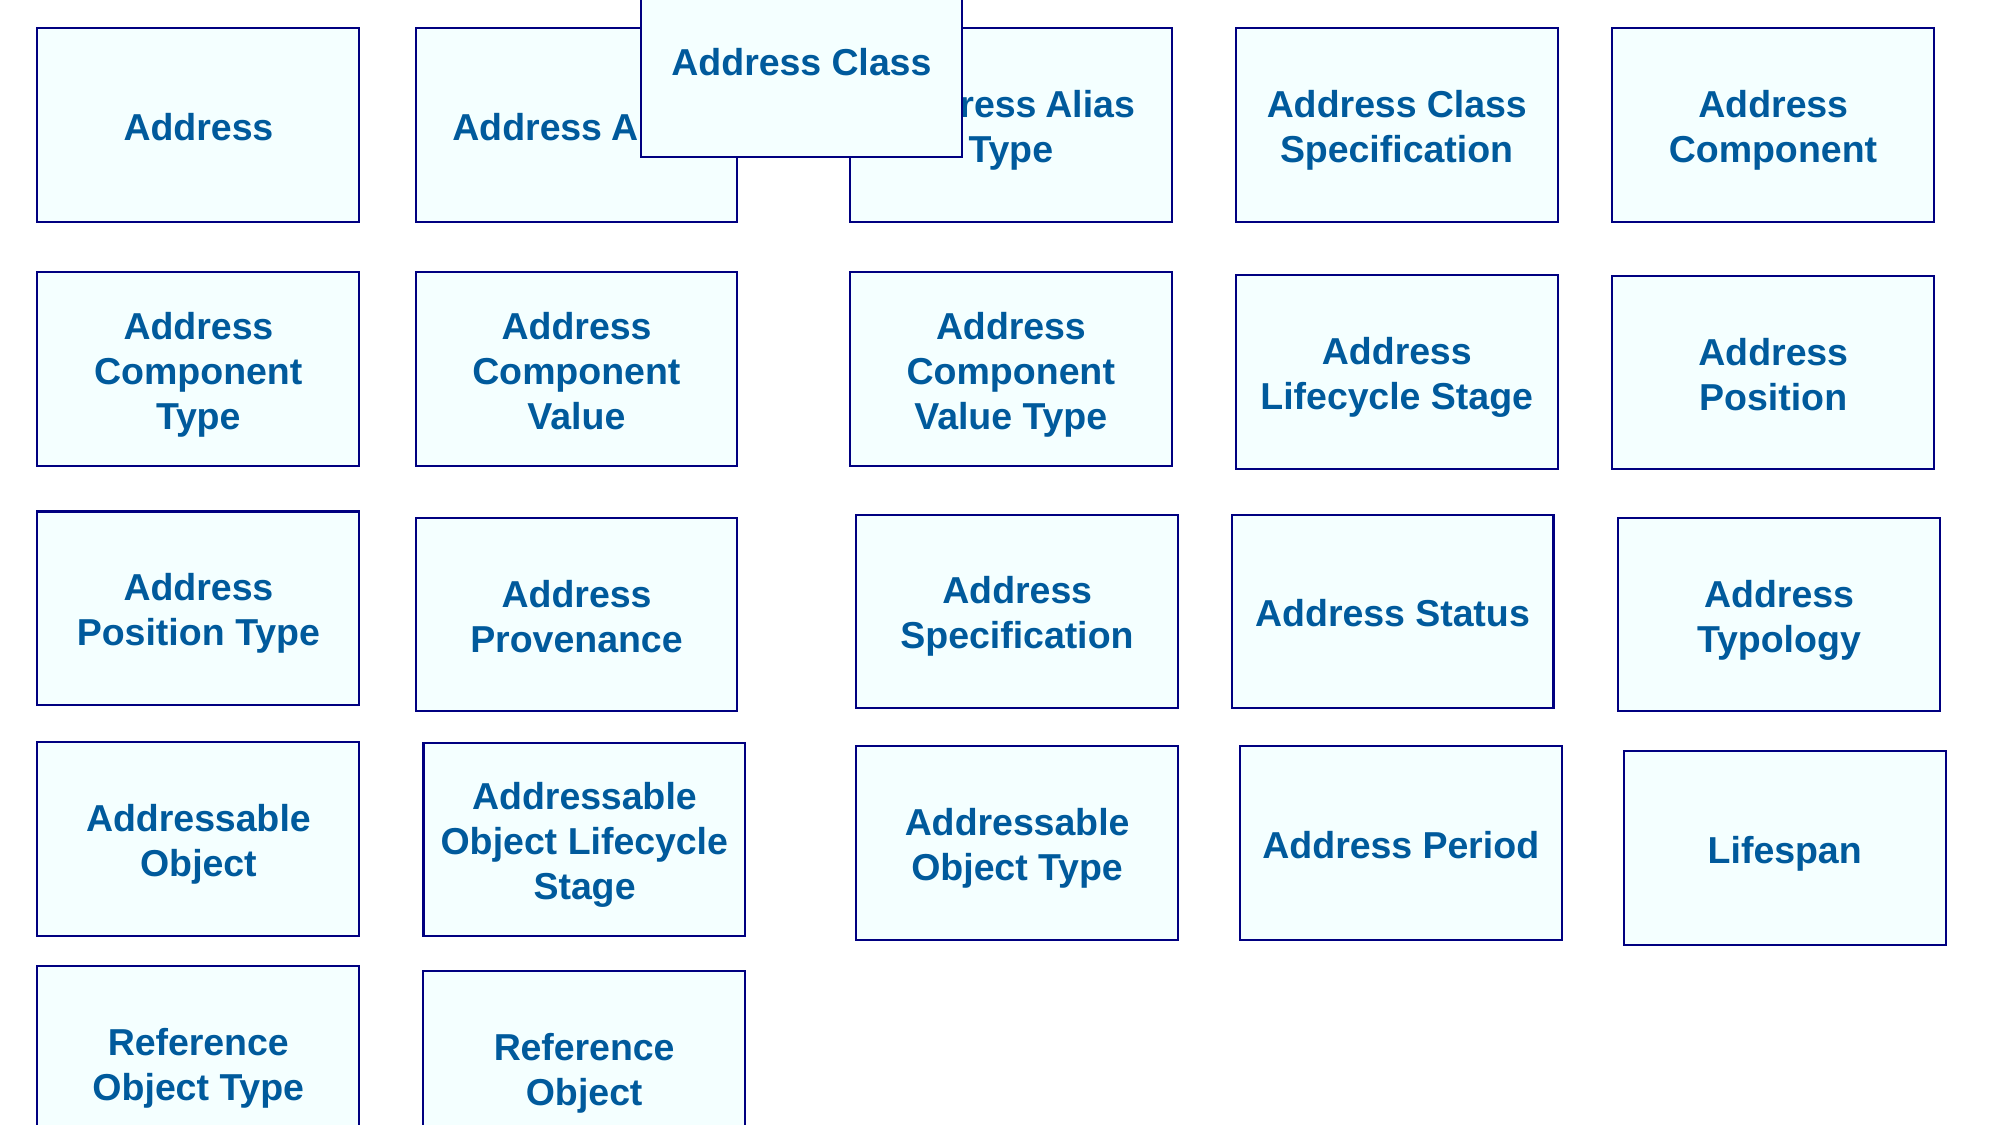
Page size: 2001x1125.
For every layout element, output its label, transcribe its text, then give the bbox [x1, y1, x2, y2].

text_box Address Component Value [415, 271, 738, 467]
text_box Address Alias Type [849, 27, 1173, 223]
text_box Addressable Object [36, 741, 360, 937]
text_box Address Position Type [36, 510, 360, 706]
text_box Address Alias [415, 27, 738, 223]
text_box Address Position [1611, 275, 1935, 470]
text_box Address Component [1611, 27, 1935, 223]
text_box Address Class Specification [1235, 27, 1559, 223]
text_box Address Period [1239, 745, 1563, 941]
text_box Address [36, 27, 360, 223]
text_box Lifespan [1623, 750, 1947, 946]
text_box Addressable Object Type [855, 745, 1179, 941]
text_box Reference Object Type [36, 965, 360, 1125]
text_box Reference Object [422, 970, 746, 1125]
text_box Address Component Type [36, 271, 360, 467]
text_box Address Specification [855, 514, 1179, 709]
text_box Address Status [1231, 514, 1555, 709]
text_box Address Provenance [415, 517, 738, 712]
text_box Address Typology [1617, 517, 1941, 712]
text_box Addressable Object Lifecycle Stage [422, 742, 746, 937]
text_box Address Component Value Type [849, 271, 1173, 467]
text_box Address Lifecycle Stage [1235, 274, 1559, 470]
text_box Address Class [640, 0, 963, 158]
